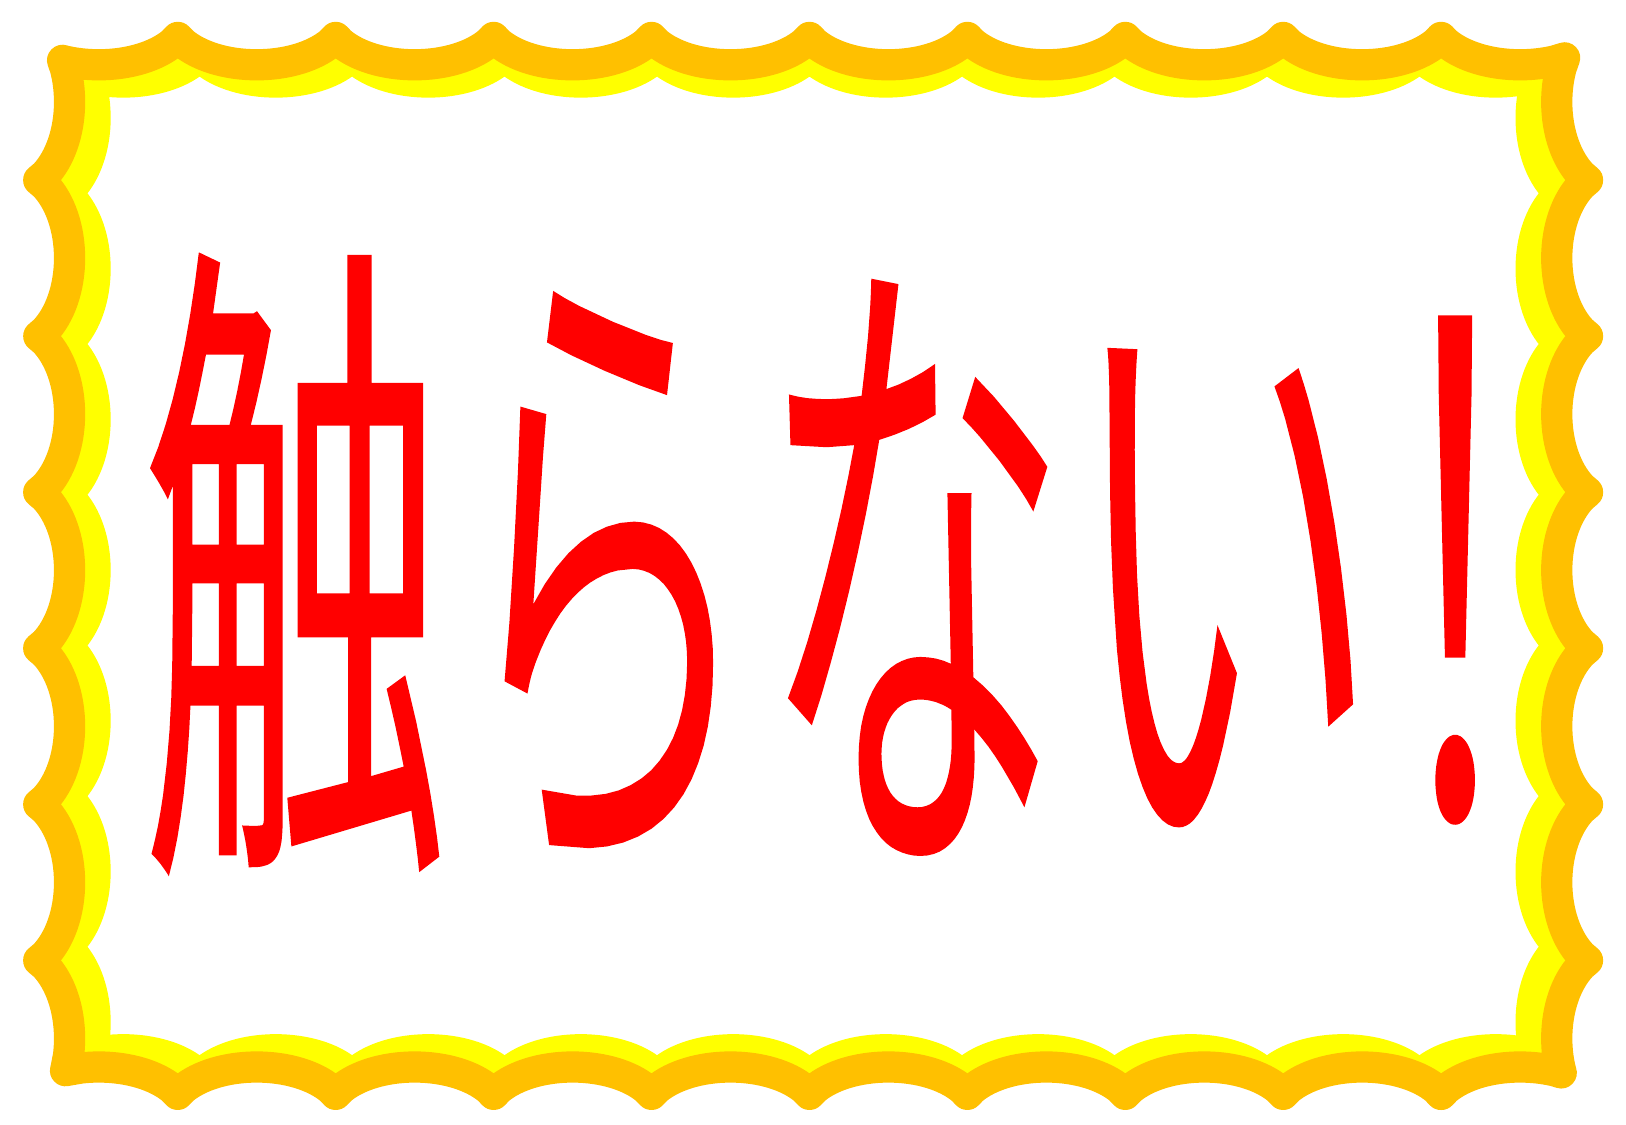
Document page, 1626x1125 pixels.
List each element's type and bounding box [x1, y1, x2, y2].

text_box [36, 35, 1590, 1097]
